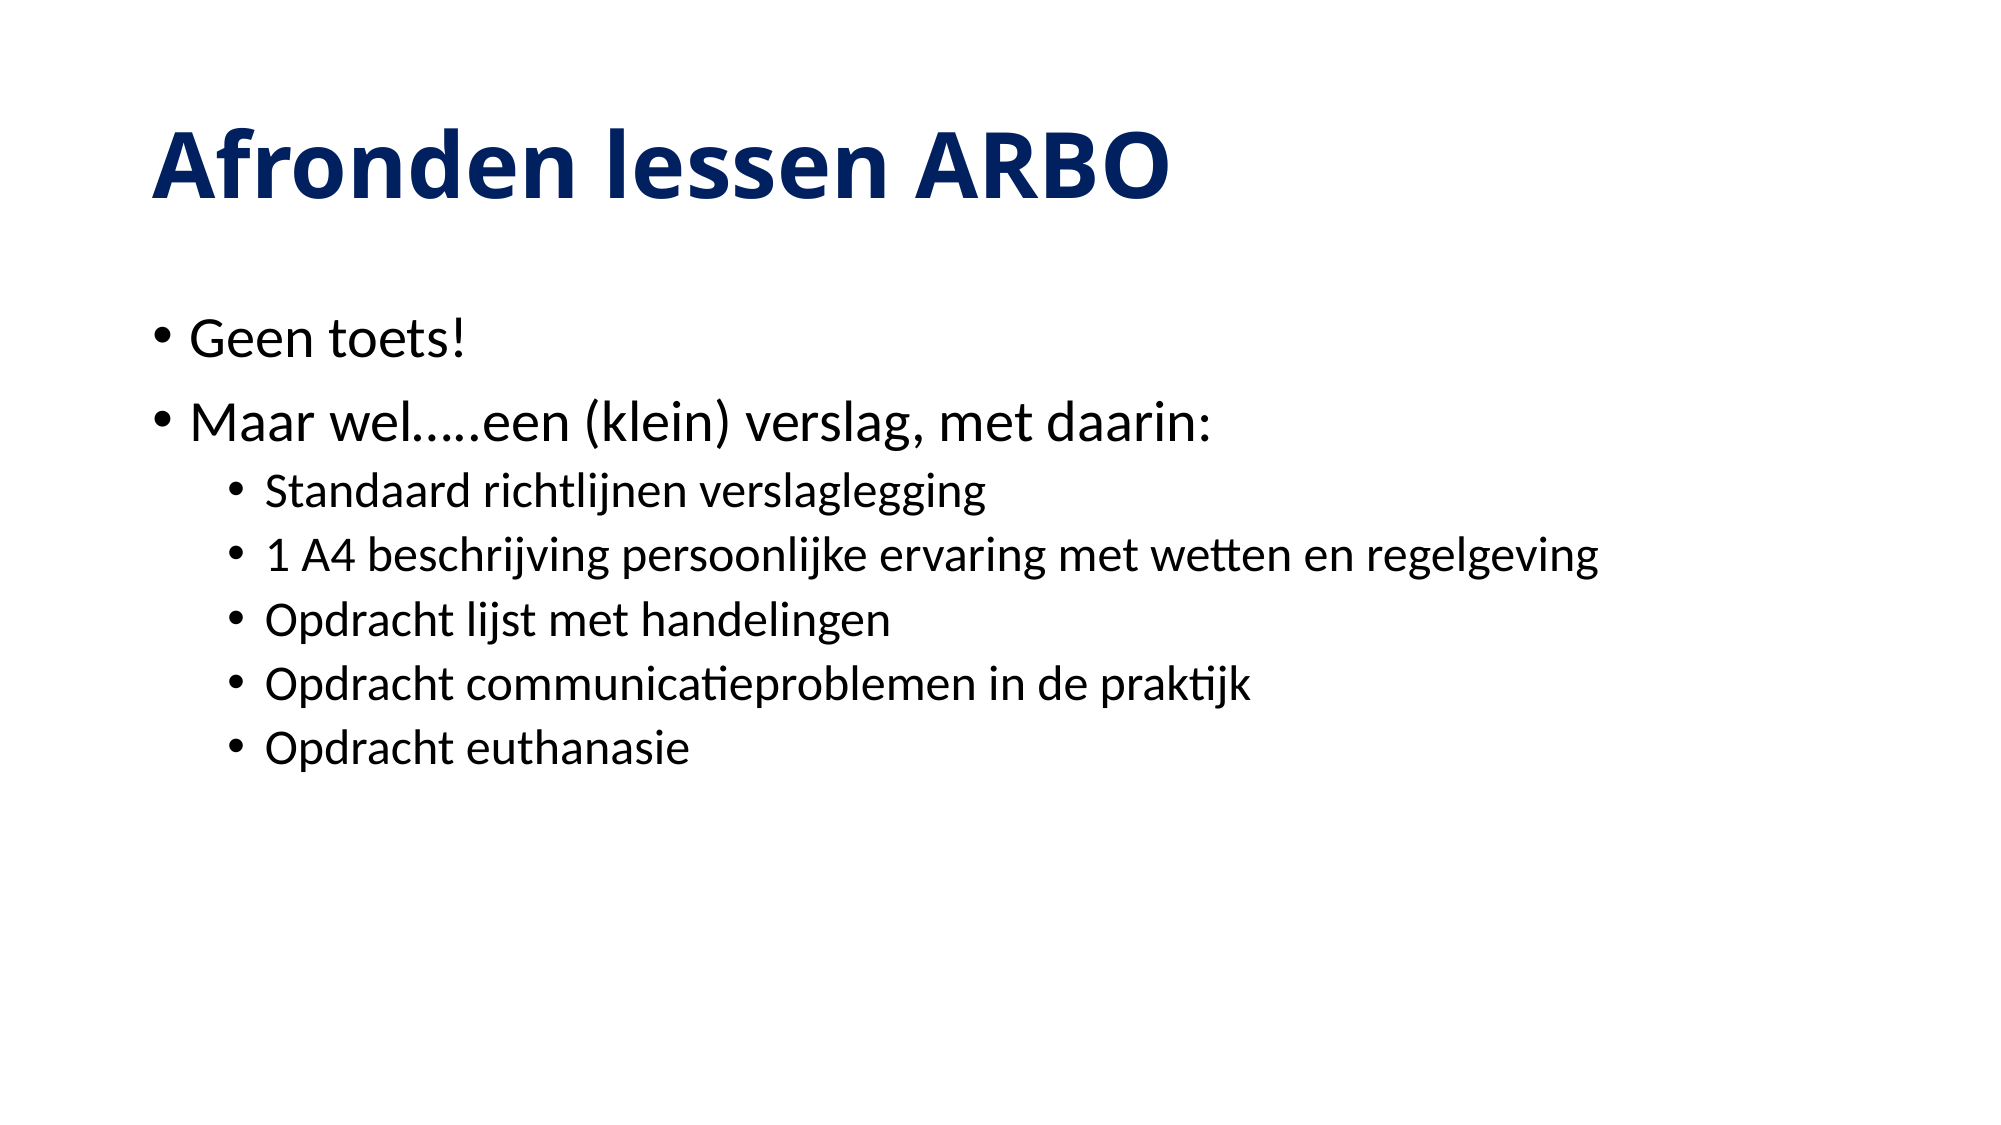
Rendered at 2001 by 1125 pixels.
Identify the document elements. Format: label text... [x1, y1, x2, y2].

title Afronden lessen ARBO [137, 59, 1863, 278]
list Geen toets! Maar wel…..een (klein) verslag, met daarin: Standaard richtlijnen verslaglegging 1 A4 beschrijving persoonlijke ervaring met wetten en regelgeving Opdracht lijst met handelingen Opdracht communicatieproblemen in de praktijk Opdracht euthanasie [137, 299, 1863, 1014]
